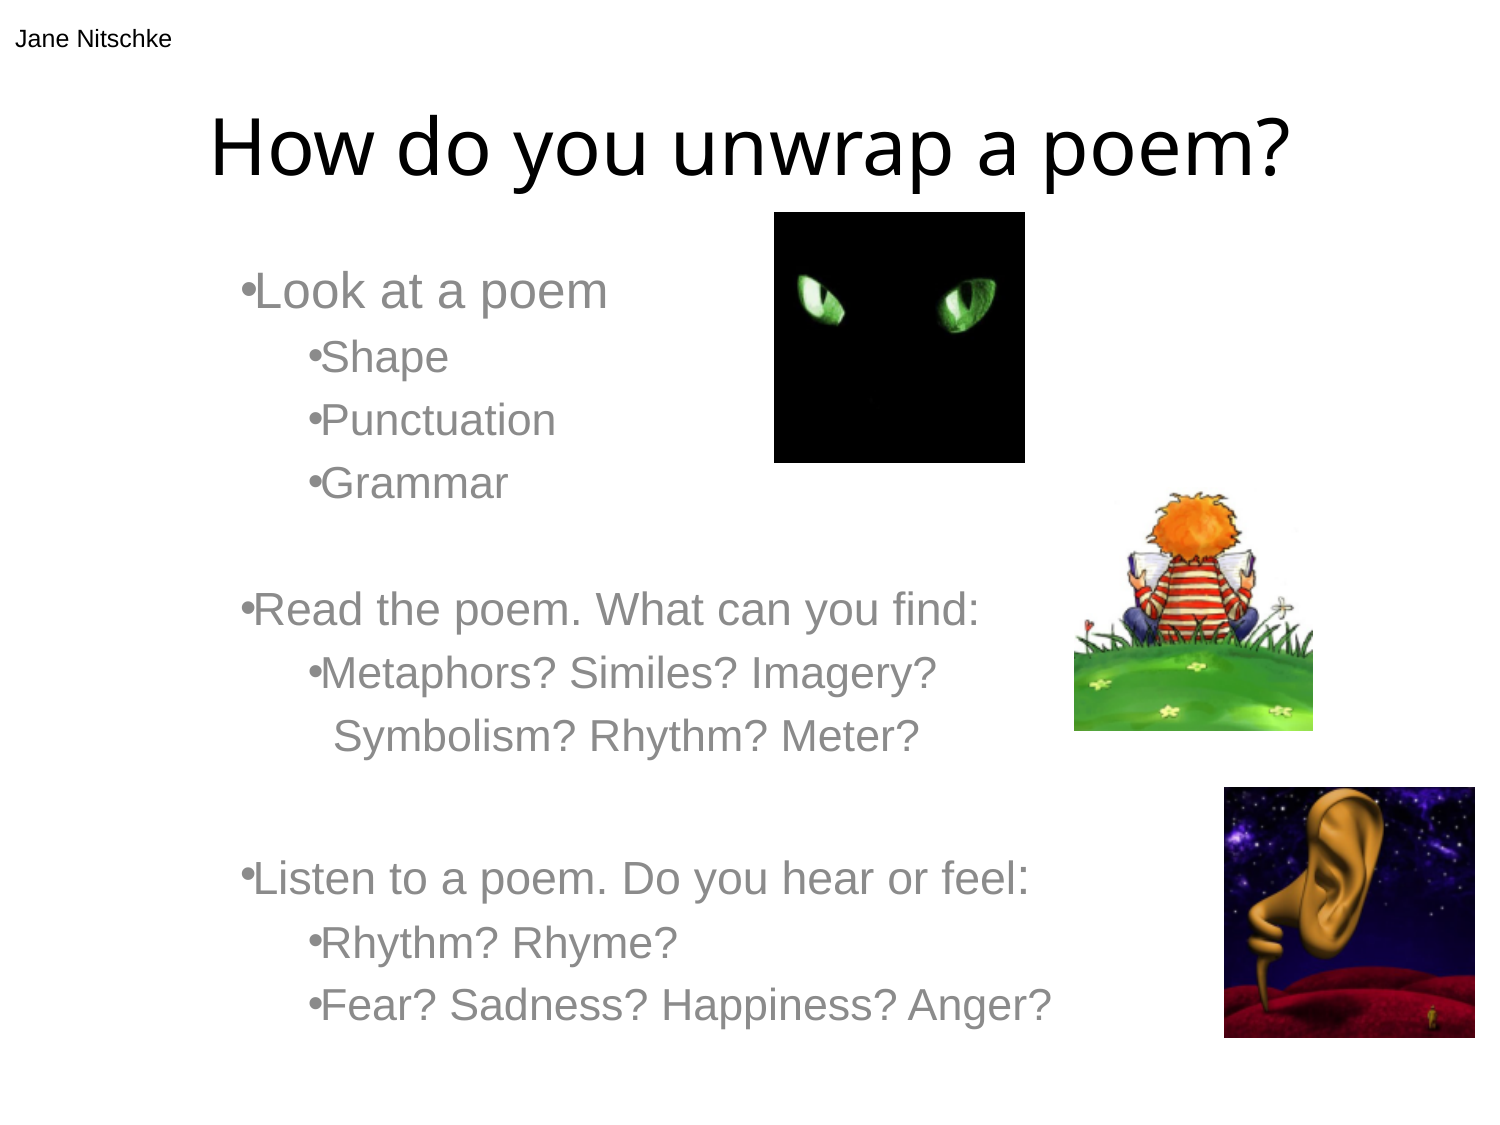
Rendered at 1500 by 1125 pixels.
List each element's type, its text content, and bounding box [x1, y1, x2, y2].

picture [1224, 787, 1476, 1038]
text_box Jane Nitschke [0, 14, 188, 60]
picture [774, 212, 1026, 463]
subtitle Look at a poem Shape Punctuation Grammar Read the poem. What can you find: Metaphors? Similes? Imagery? Symbolism? Rhythm? Meter? Listen to a poem. Do you hear or feel: Rhythm? Rhyme? Fear? Sadness? Happiness? Anger? [225, 249, 1275, 1038]
picture [1074, 487, 1313, 731]
title How do you unwrap a poem? [112, 50, 1388, 238]
